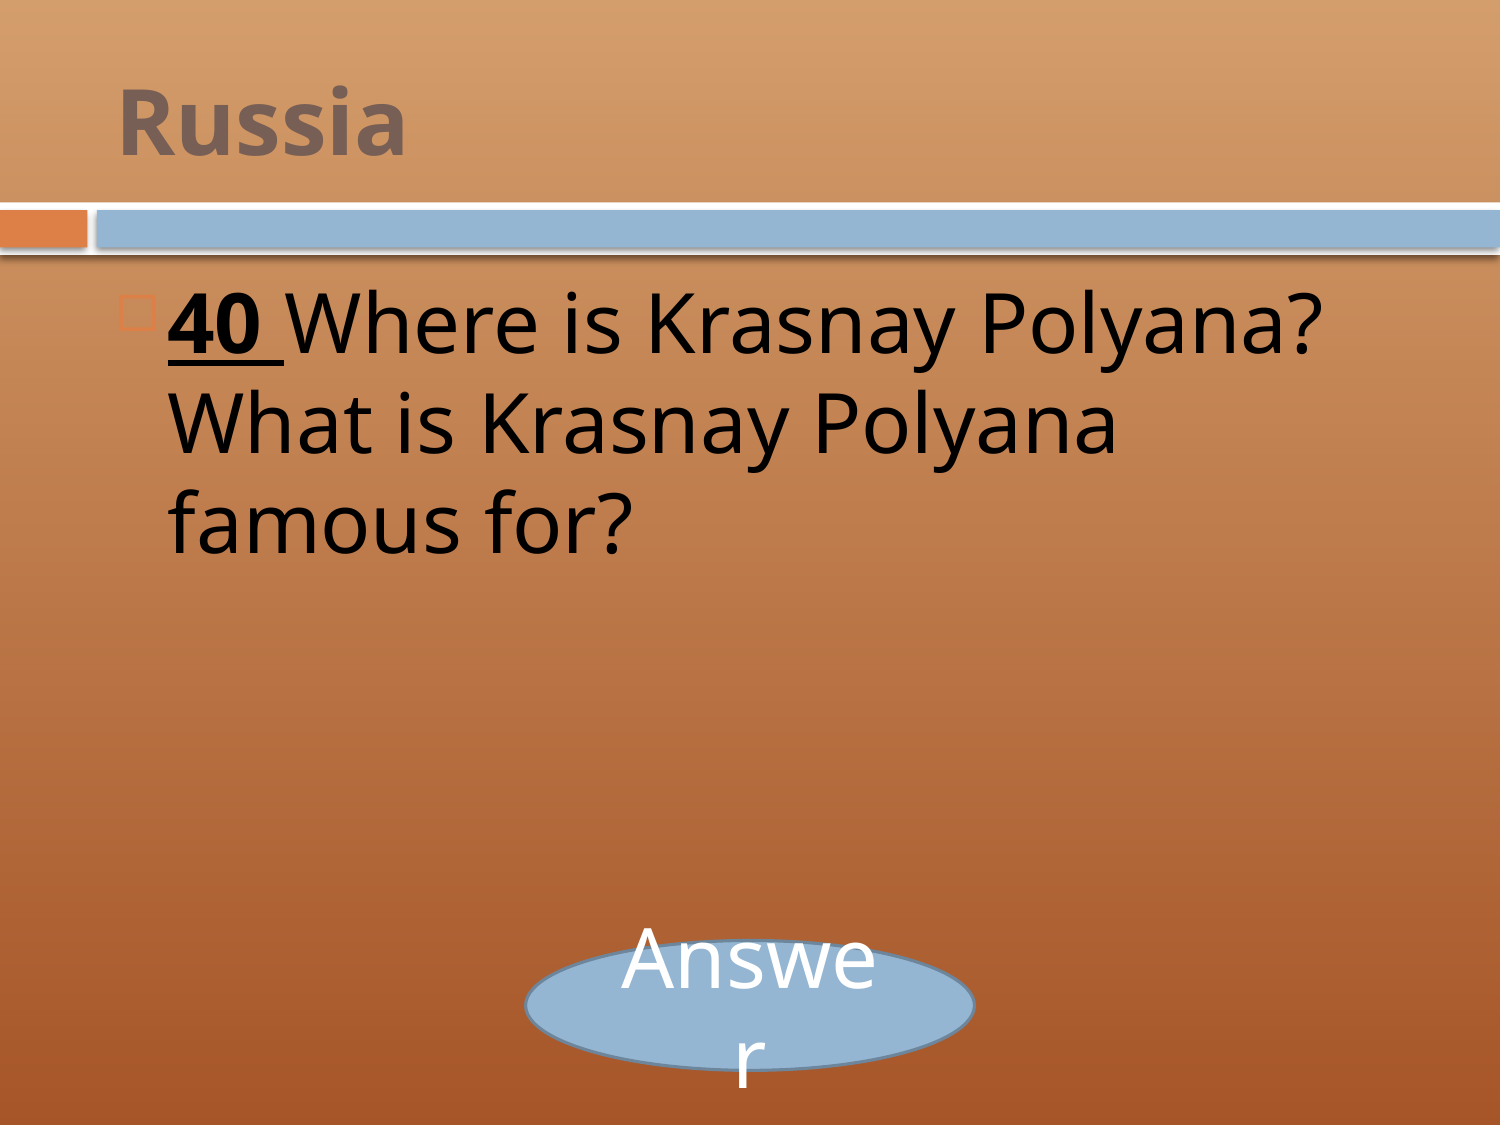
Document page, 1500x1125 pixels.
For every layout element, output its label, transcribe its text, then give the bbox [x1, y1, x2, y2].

title Russia [100, 37, 1438, 200]
list 40 Where is Krasnay Polyana? What is Krasnay Polyana famous for? [100, 262, 1438, 1000]
text_box Answer [524, 938, 977, 1072]
